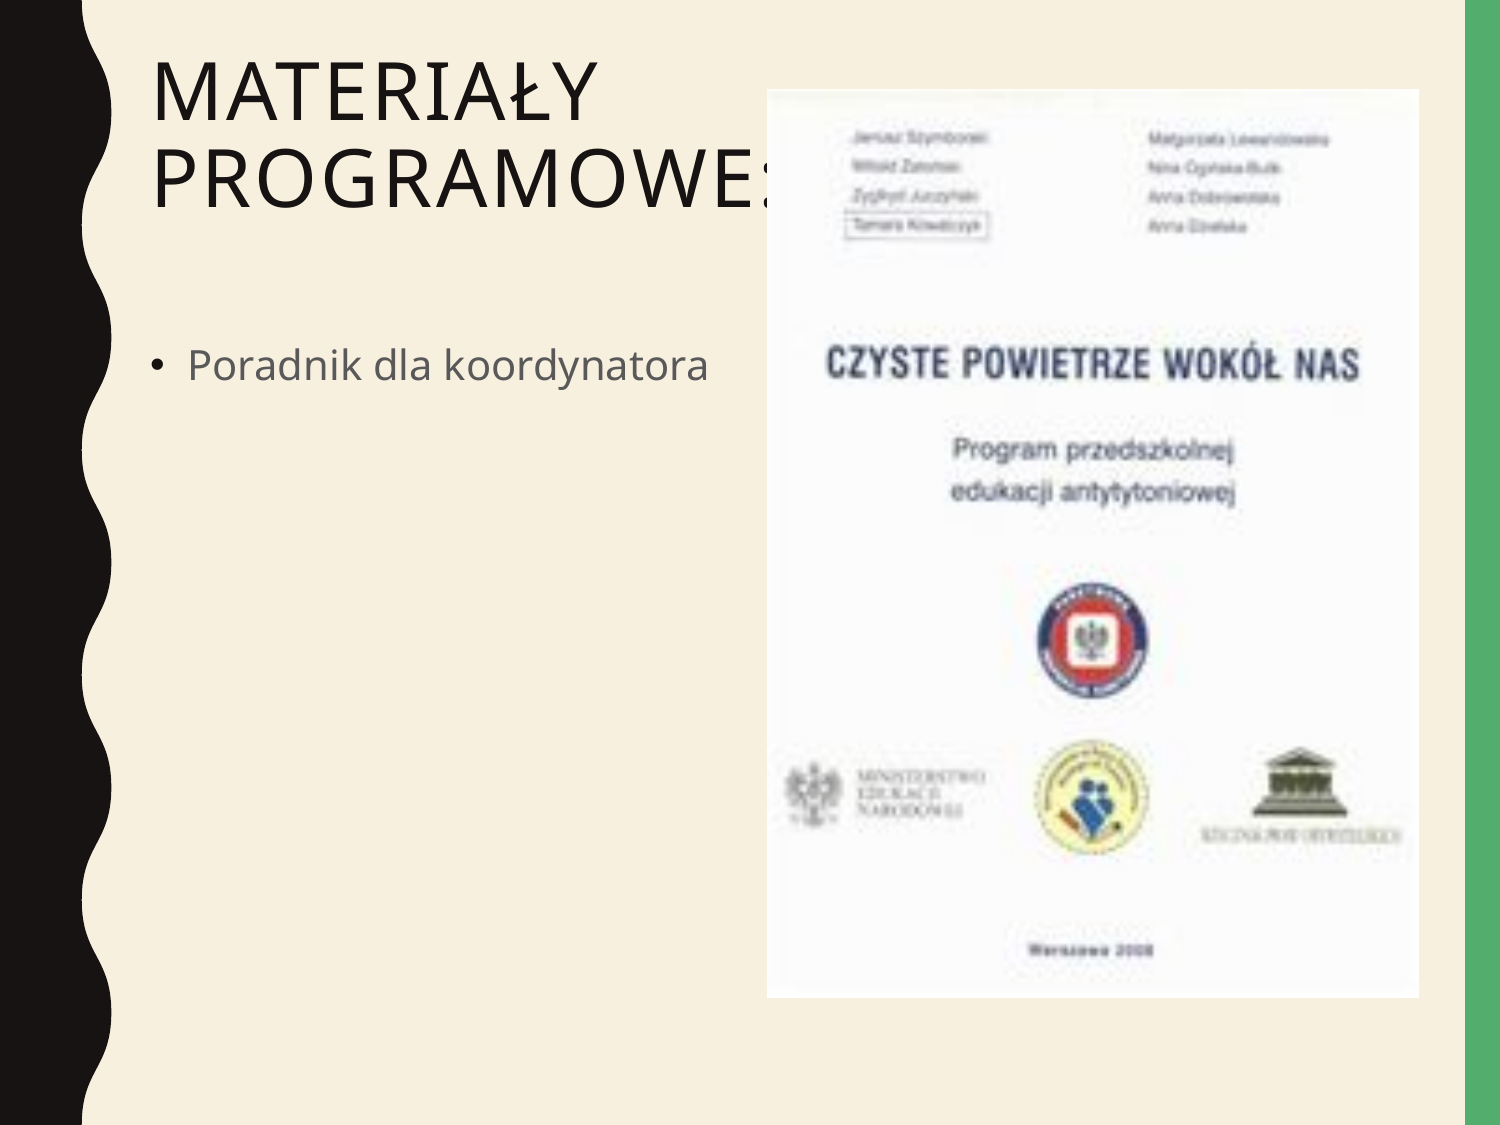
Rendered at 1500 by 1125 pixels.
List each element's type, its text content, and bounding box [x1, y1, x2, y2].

list Poradnik dla koordynatora [135, 326, 767, 953]
picture [767, 89, 1419, 998]
title Materiały programowe: [135, 43, 798, 244]
